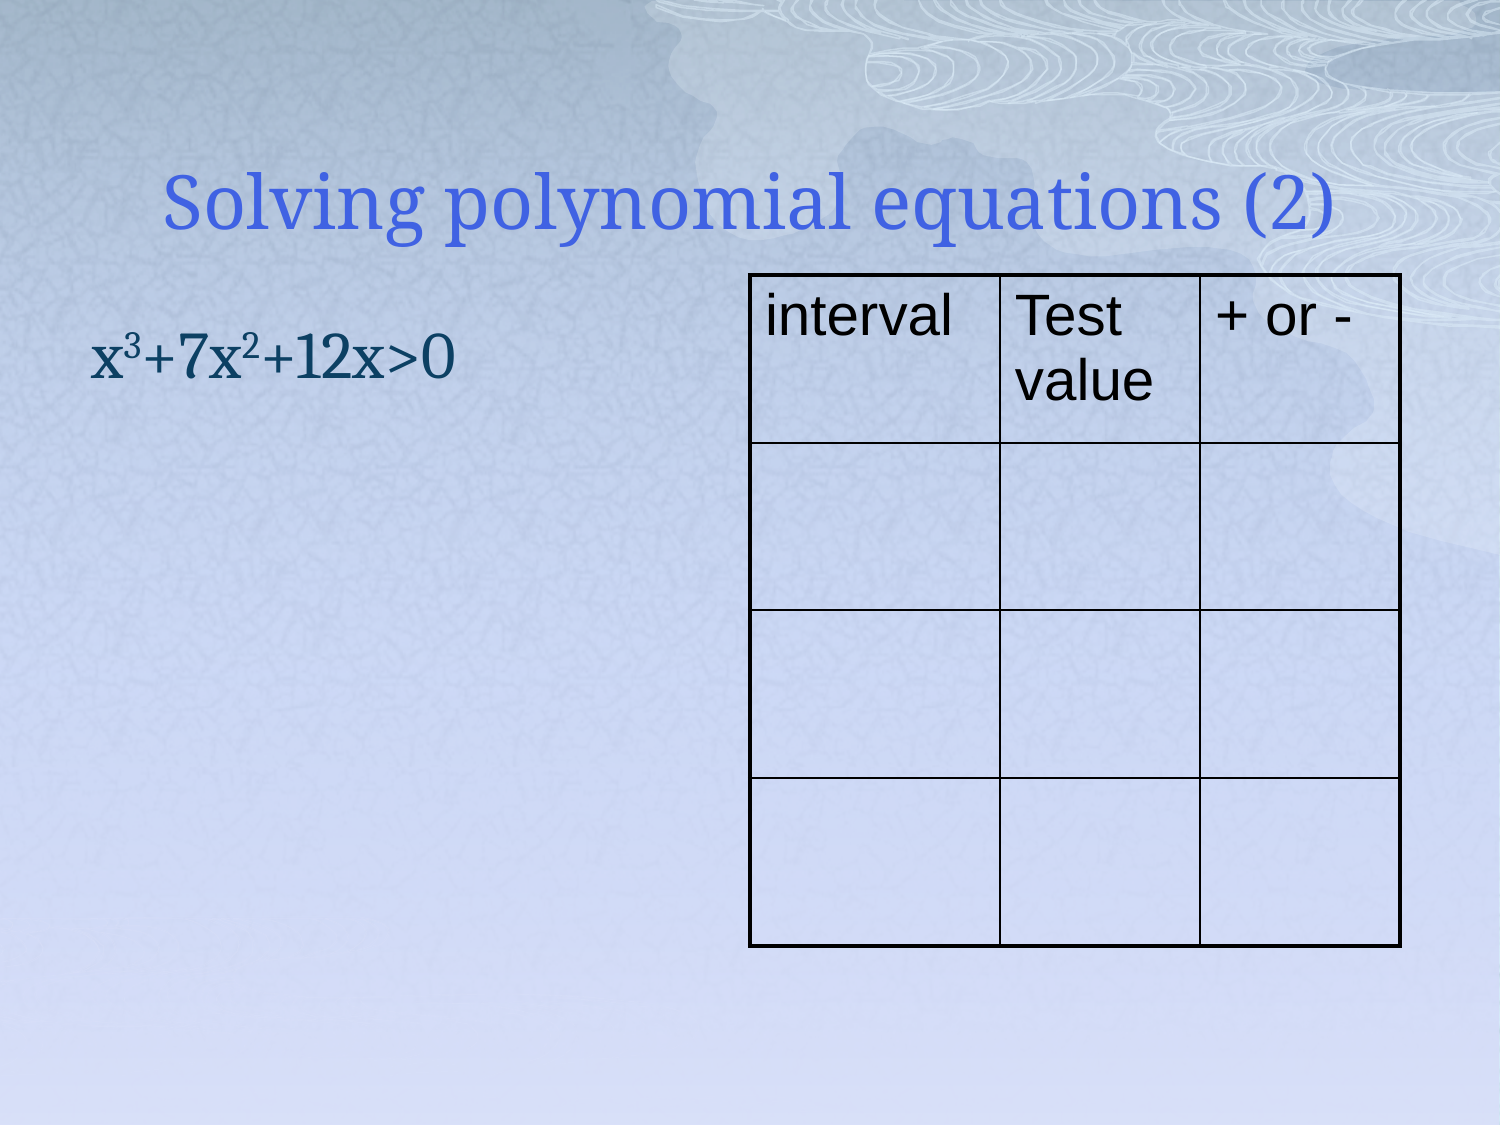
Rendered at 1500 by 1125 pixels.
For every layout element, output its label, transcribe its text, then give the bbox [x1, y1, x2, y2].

list x3+7x2+12x>0 [76, 304, 1430, 1032]
table_cell [752, 444, 999, 609]
table_cell [1001, 779, 1199, 944]
table_cell [752, 611, 999, 777]
table_cell [1201, 611, 1398, 777]
table_cell [1201, 779, 1398, 944]
table_header + or - [1201, 277, 1398, 442]
table_cell [1001, 444, 1199, 609]
table_cell [752, 779, 999, 944]
table_header interval [752, 277, 999, 442]
title Solving polynomial equations (2) [75, 105, 1425, 293]
table_header Test value [1001, 277, 1199, 442]
table_cell [1001, 611, 1199, 777]
table_cell [1201, 444, 1398, 609]
